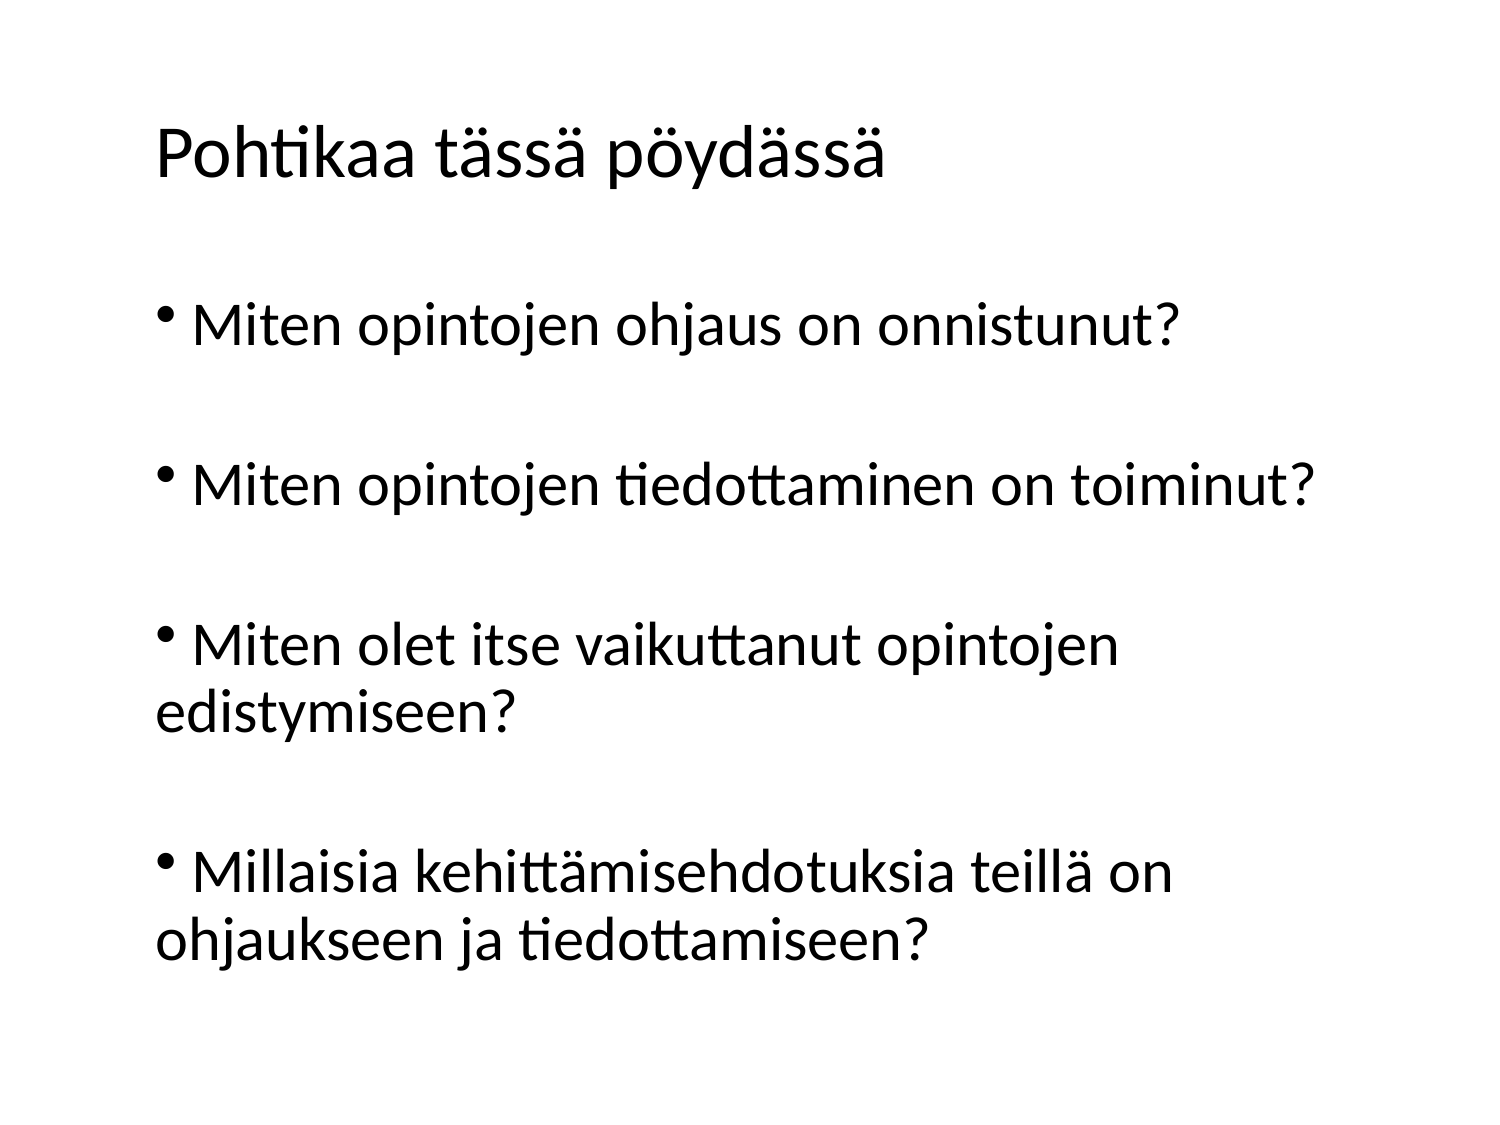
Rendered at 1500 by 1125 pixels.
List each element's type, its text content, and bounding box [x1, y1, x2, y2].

text_box Pohtikaa tässä pöydässä Miten opintojen ohjaus on onnistunut? Miten opintojen tiedottaminen on toiminut? Miten olet itse vaikuttanut opintojen edistymiseen? Millaisia kehittämisehdotuksia teillä on ohjaukseen ja tiedottamiseen? [140, 105, 1418, 1020]
